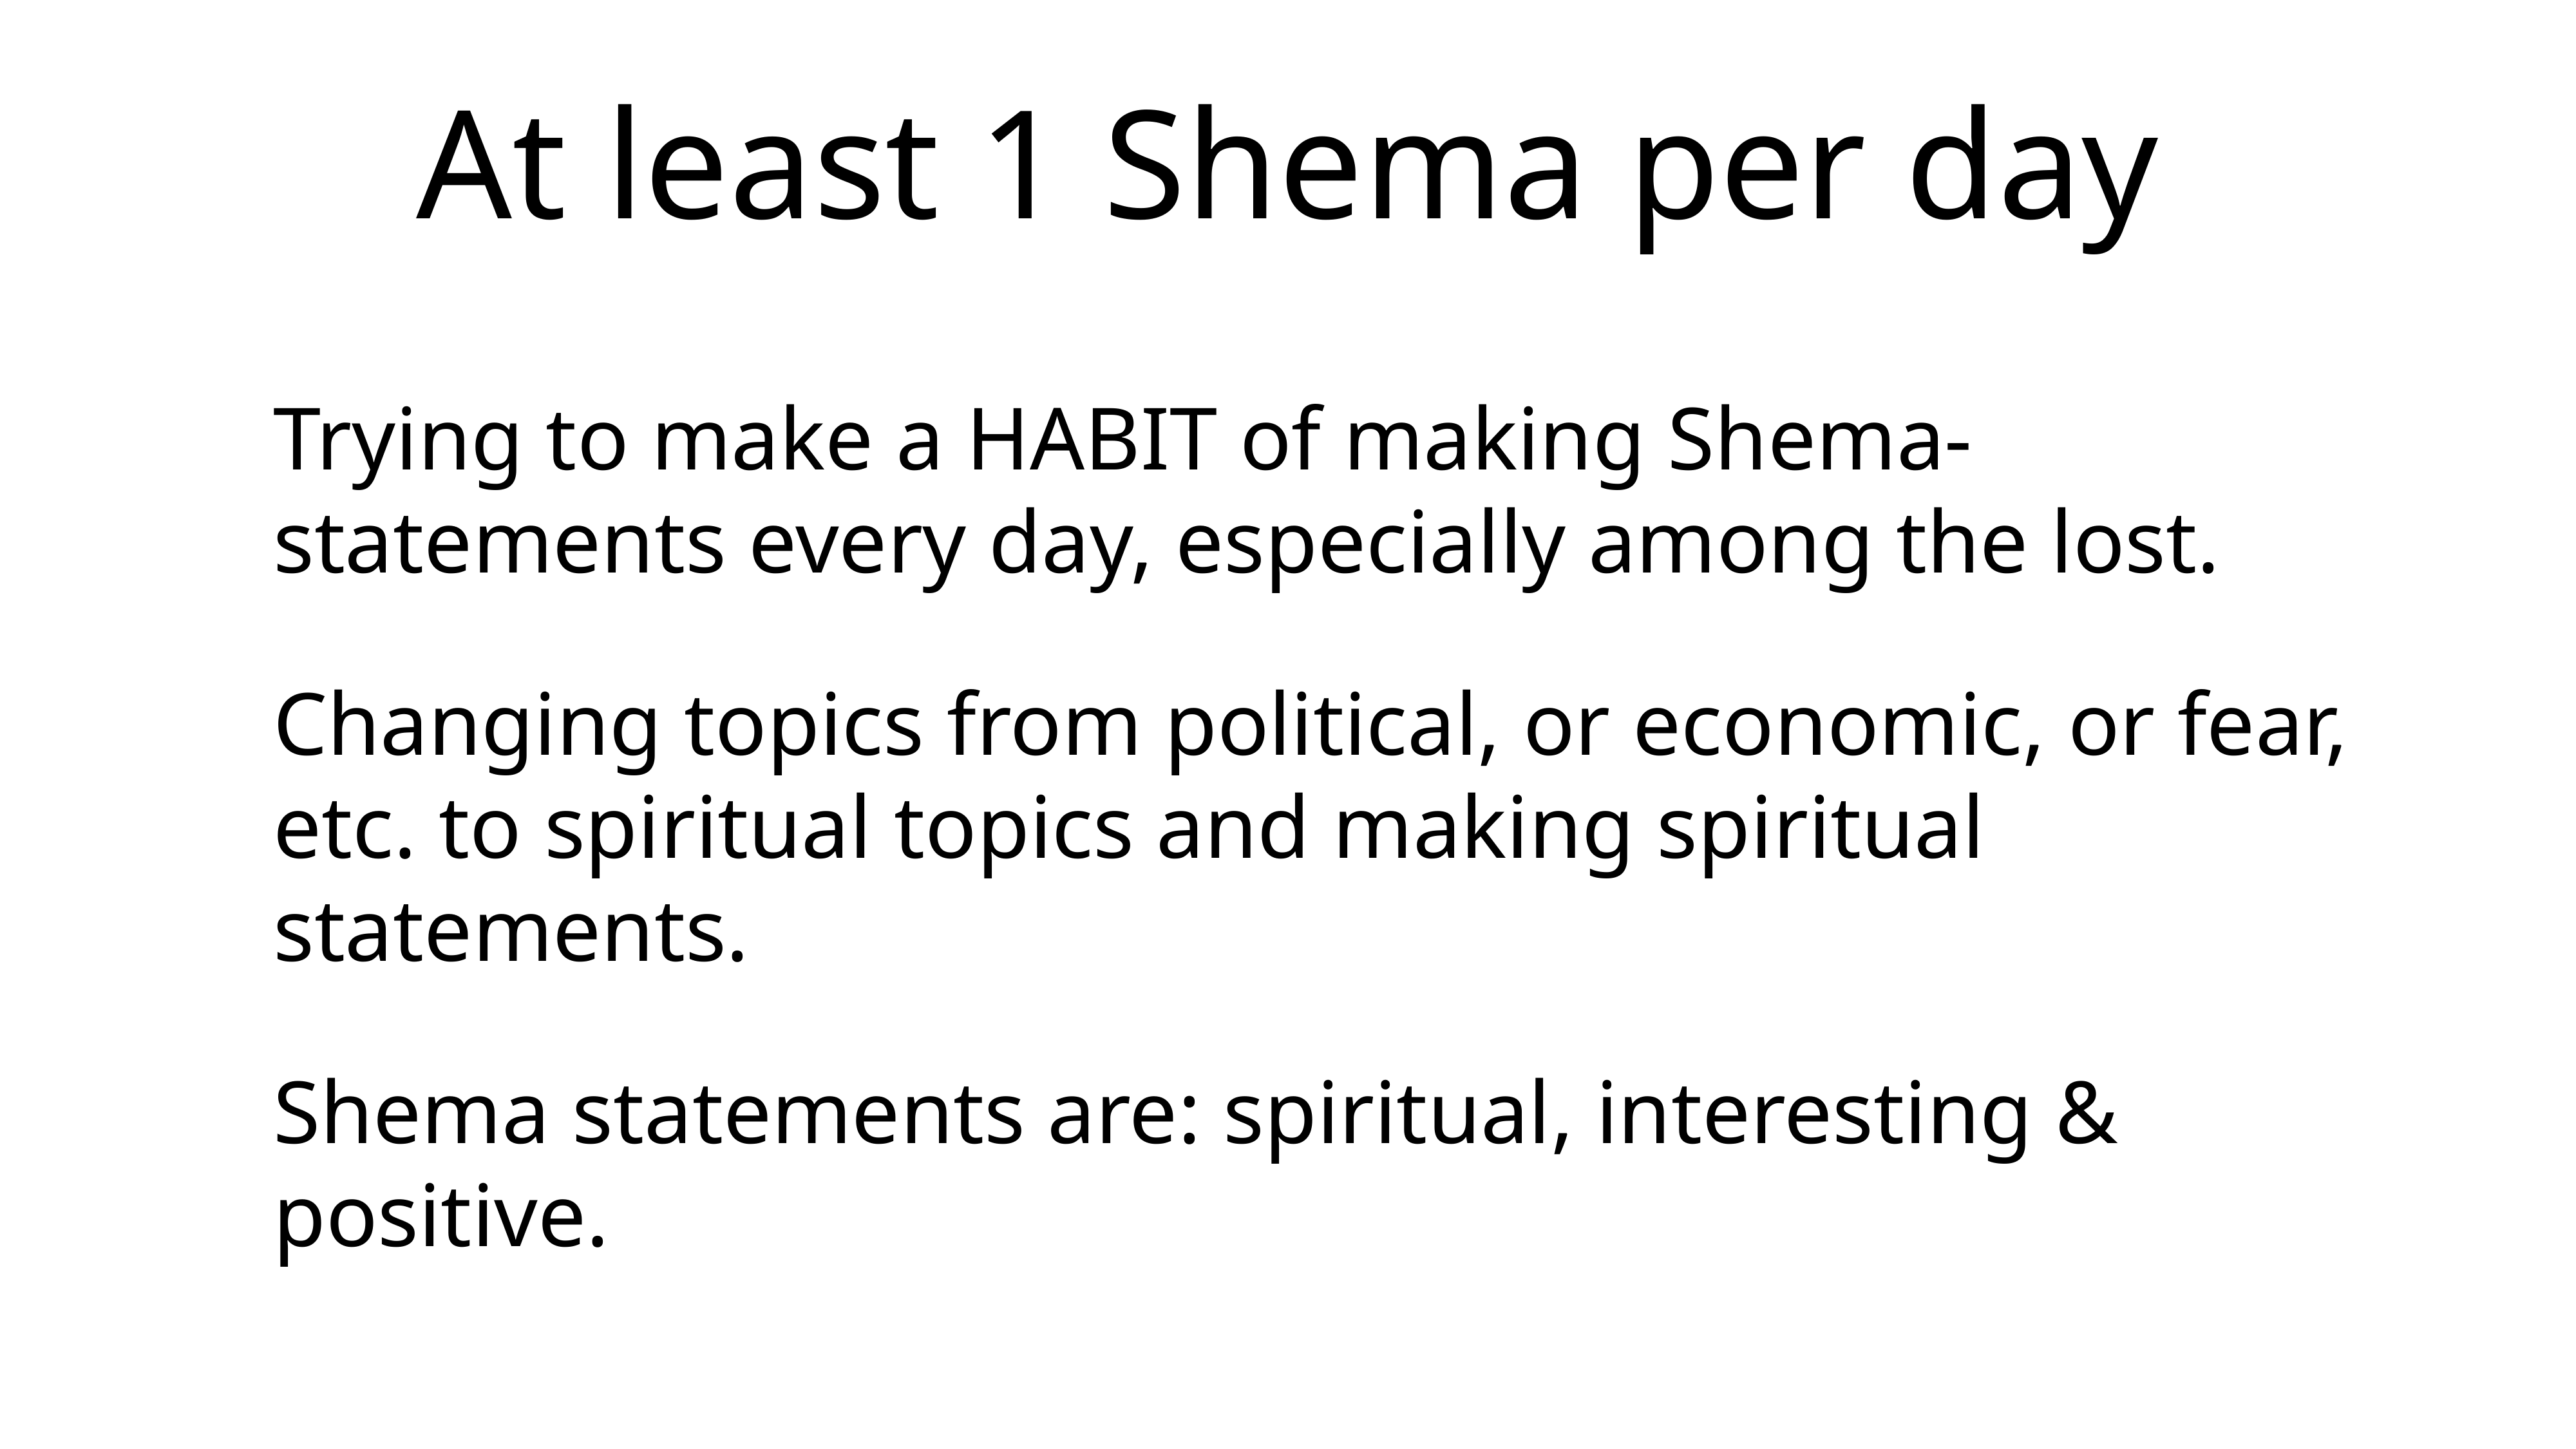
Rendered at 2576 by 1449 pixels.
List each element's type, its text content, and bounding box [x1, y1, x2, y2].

list Trying to make a HABIT of making Shema-statements every day, especially among the lost. Changing topics from political, or economic, or fear, etc. to spiritual topics and making spiritual statements. Shema statements are: spiritual, interesting & positive. [178, 332, 2398, 1316]
title At least 1 Shema per day [178, 37, 2398, 279]
